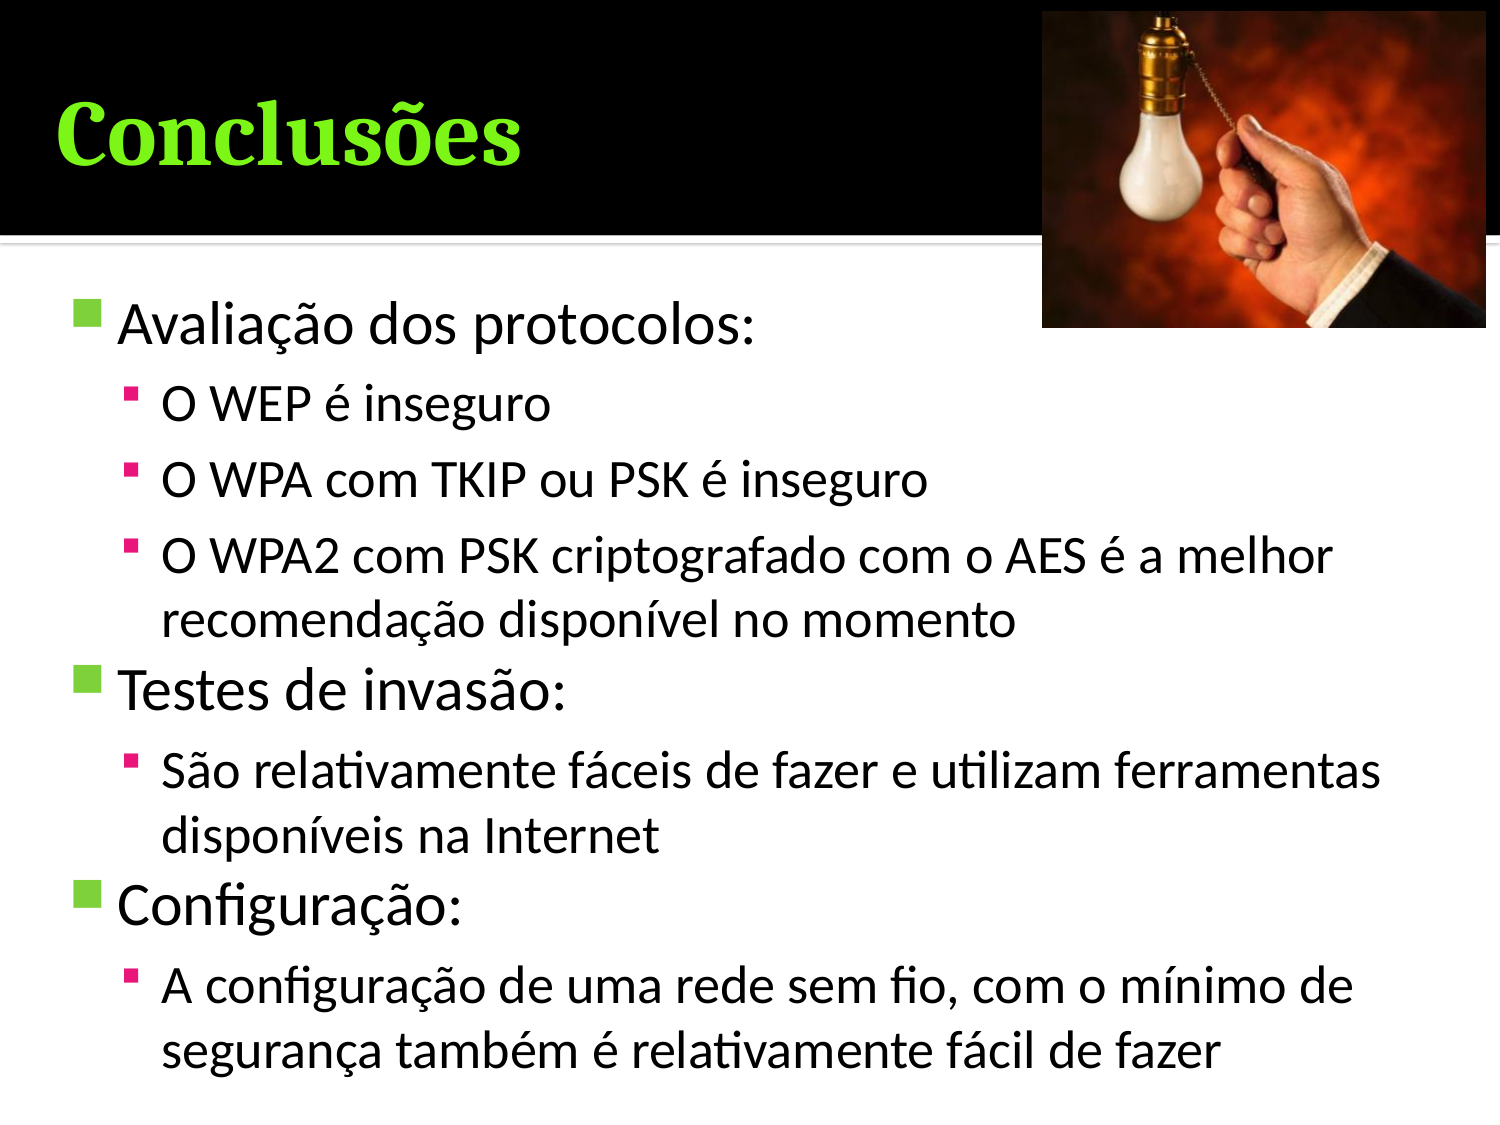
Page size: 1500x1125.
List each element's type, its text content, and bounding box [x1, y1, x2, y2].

list Avaliação dos protocolos: O WEP é inseguro O WPA com TKIP ou PSK é inseguro O WPA2 com PSK criptografado com o AES é a melhor recomendação disponível no momento Testes de invasão: São relativamente fáceis de fazer e utilizam ferramentas disponíveis na Internet Configuração: A configuração de uma rede sem fio, com o mínimo de segurança também é relativamente fácil de fazer [41, 267, 1459, 1094]
picture [1042, 11, 1486, 329]
title Conclusões [41, 25, 1037, 231]
